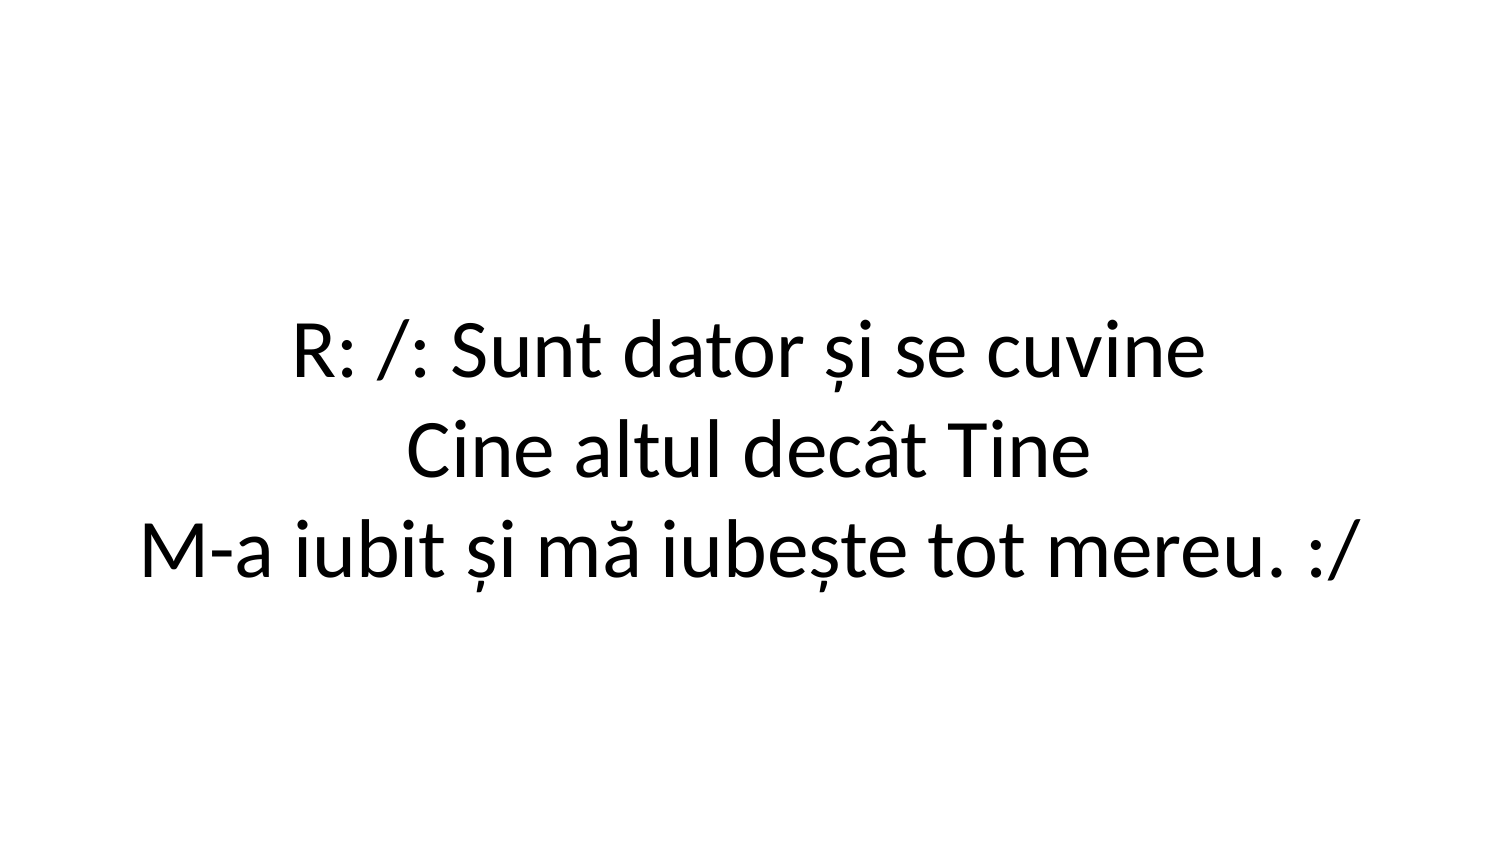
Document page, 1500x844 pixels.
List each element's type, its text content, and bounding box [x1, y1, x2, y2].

text_box R: /: Sunt dator și se cuvine Cine altul decât Tine M-a iubit și mă iubește tot mereu. :/ [123, 242, 1377, 602]
